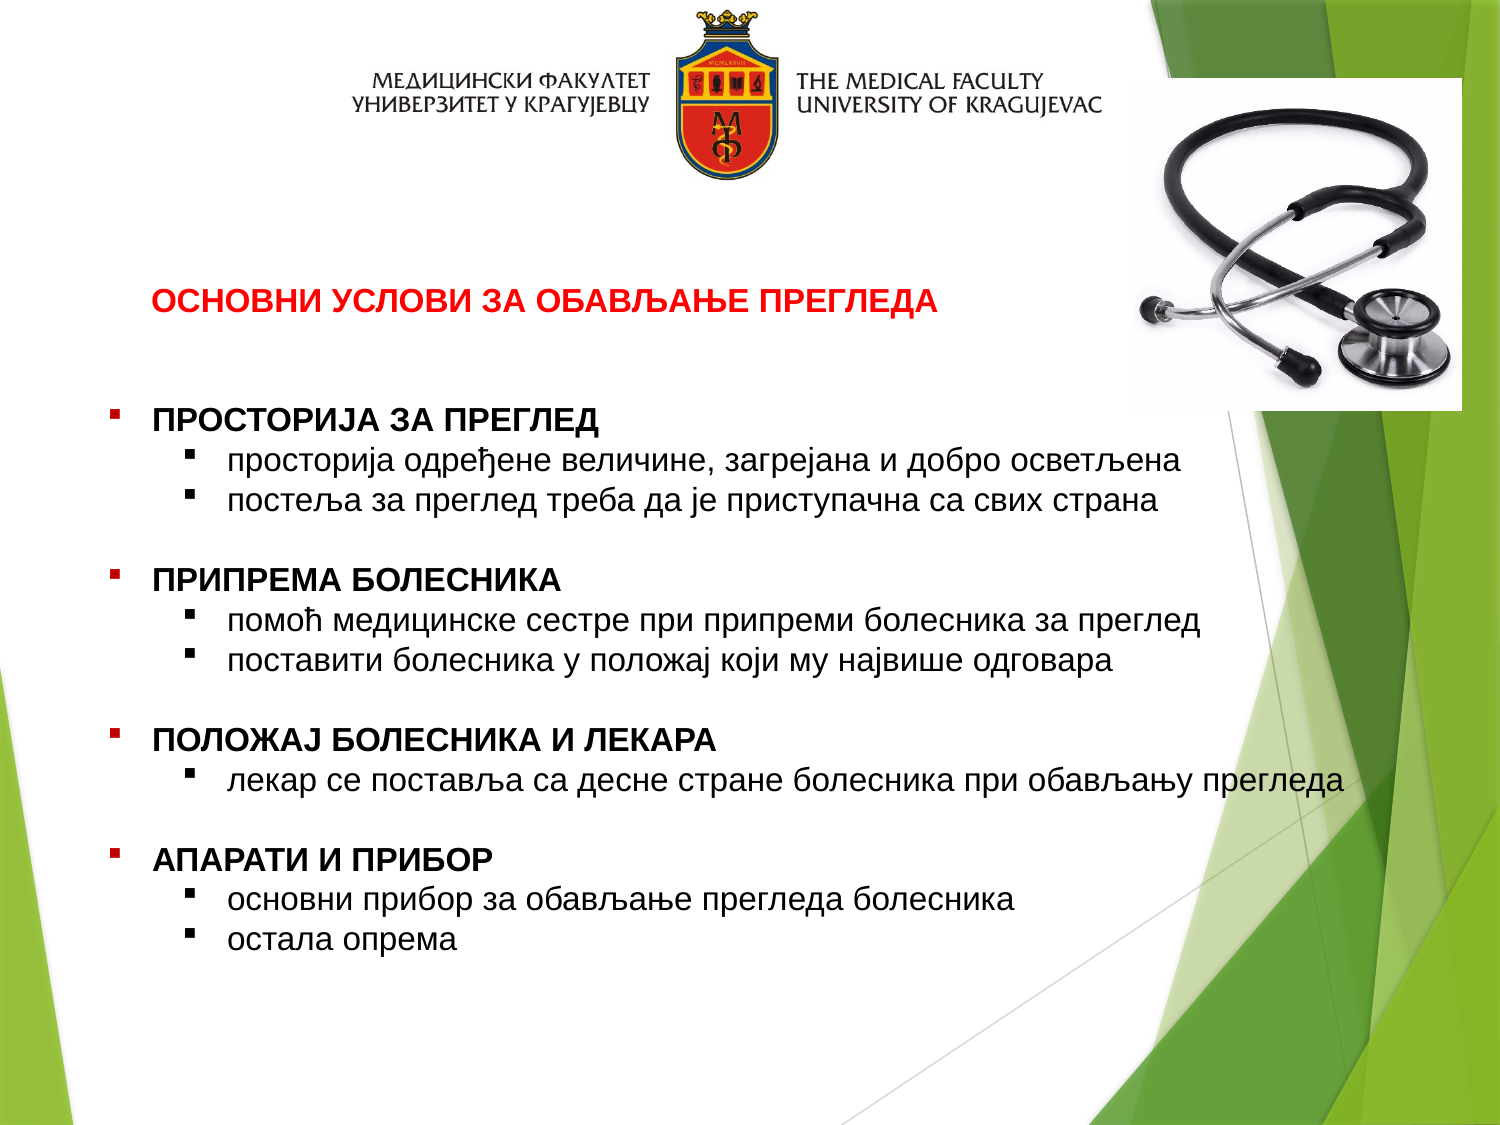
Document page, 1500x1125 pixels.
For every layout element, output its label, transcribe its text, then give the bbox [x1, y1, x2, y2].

picture [328, 0, 1125, 148]
text_box ОСНОВНИ УСЛОВИ ЗА ОБАВЉАЊЕ ПРЕГЛЕДА ПРОСТОРИЈА ЗА ПРЕГЛЕД просторија одређене величине, загрејана и добро осветљена постеља за преглед треба да је приступачна са свих страна ПРИПРЕМА БОЛЕСНИКА помоћ медицинске сестре при припреми болесника за преглед поставити болесника у положај који му највише одговара ПОЛОЖАЈ БОЛЕСНИКА И ЛЕКАРА лекар се поставља са десне стране болесника при обављању прегледа АПАРАТИ И ПРИБОР основни прибор за обављање прегледа болесника остала опрема [53, 148, 1461, 1125]
picture [1128, 77, 1463, 412]
